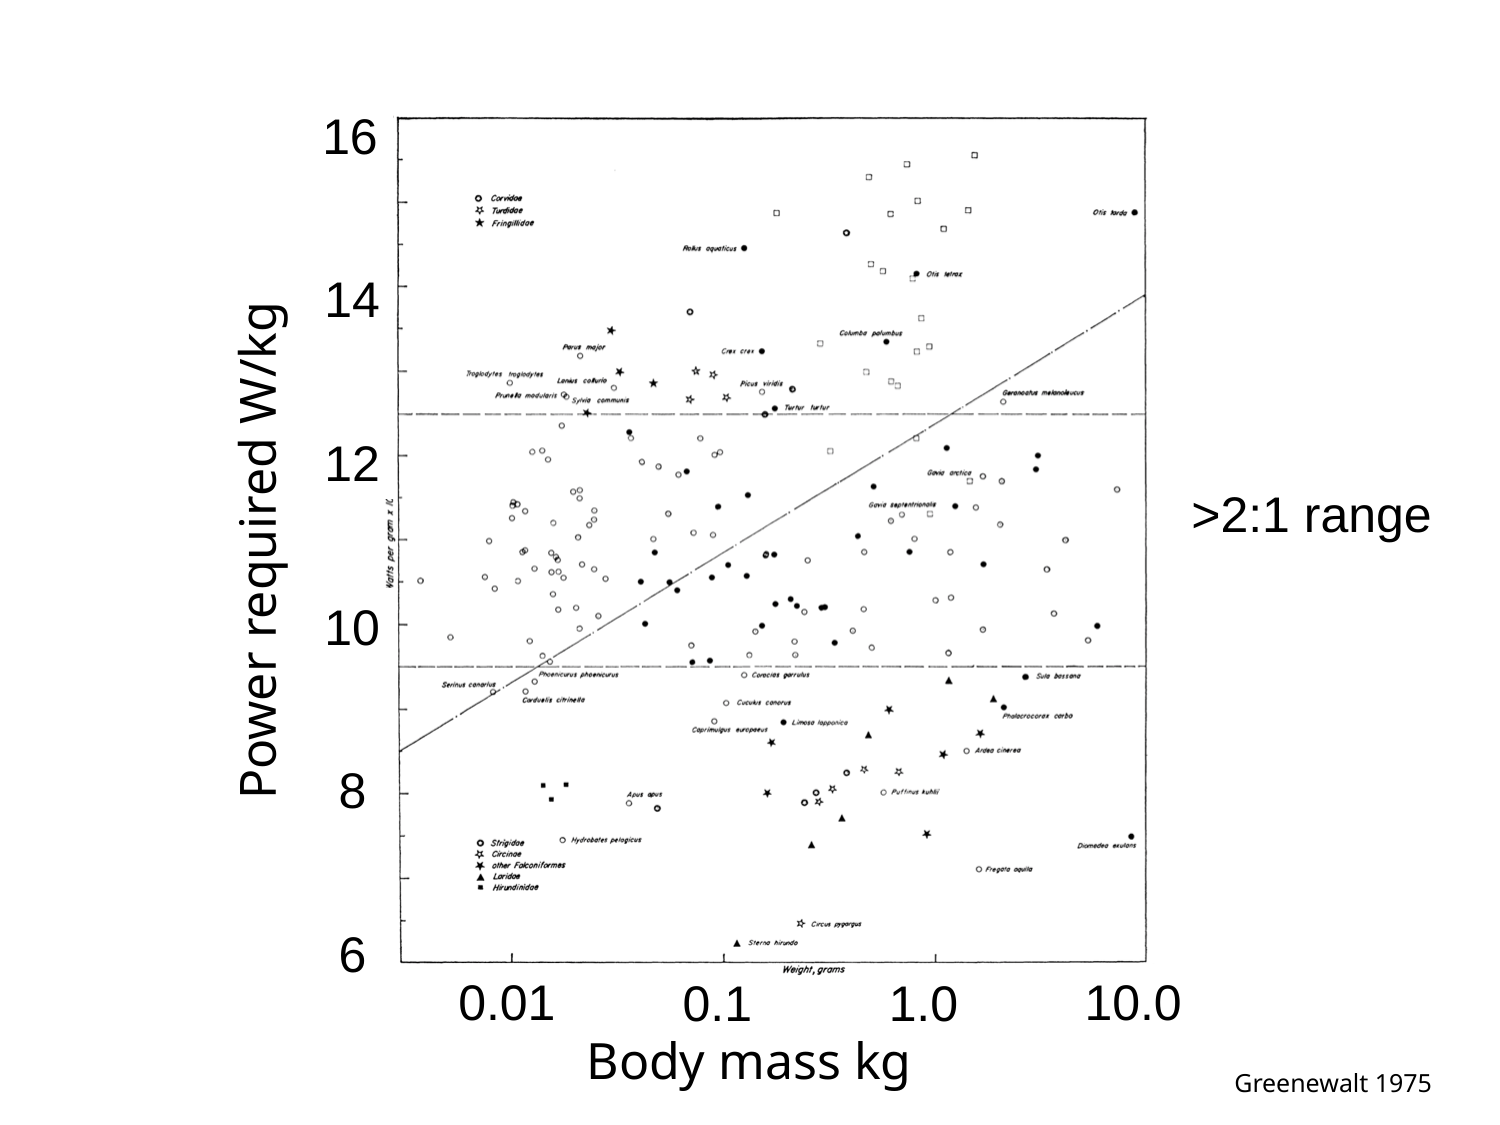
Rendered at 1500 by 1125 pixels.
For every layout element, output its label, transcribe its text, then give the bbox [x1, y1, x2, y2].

text_box 12 [309, 424, 366, 499]
text_box 8 [323, 751, 366, 827]
text_box 10.0 [1069, 963, 1197, 1039]
picture [371, 113, 1181, 988]
text_box 10 [309, 587, 366, 663]
text_box Power required W/kg [218, 287, 294, 815]
text_box 0.01 [443, 996, 571, 1039]
text_box 1.0 [874, 996, 974, 1039]
text_box Body mass kg [571, 1022, 927, 1097]
text_box >2:1 range [1184, 474, 1447, 550]
text_box 16 [307, 96, 393, 172]
text_box 0.1 [667, 996, 768, 1039]
text_box 14 [309, 260, 366, 336]
text_box 6 [323, 915, 367, 990]
text_box Greenewalt 1975 [1219, 1060, 1447, 1105]
